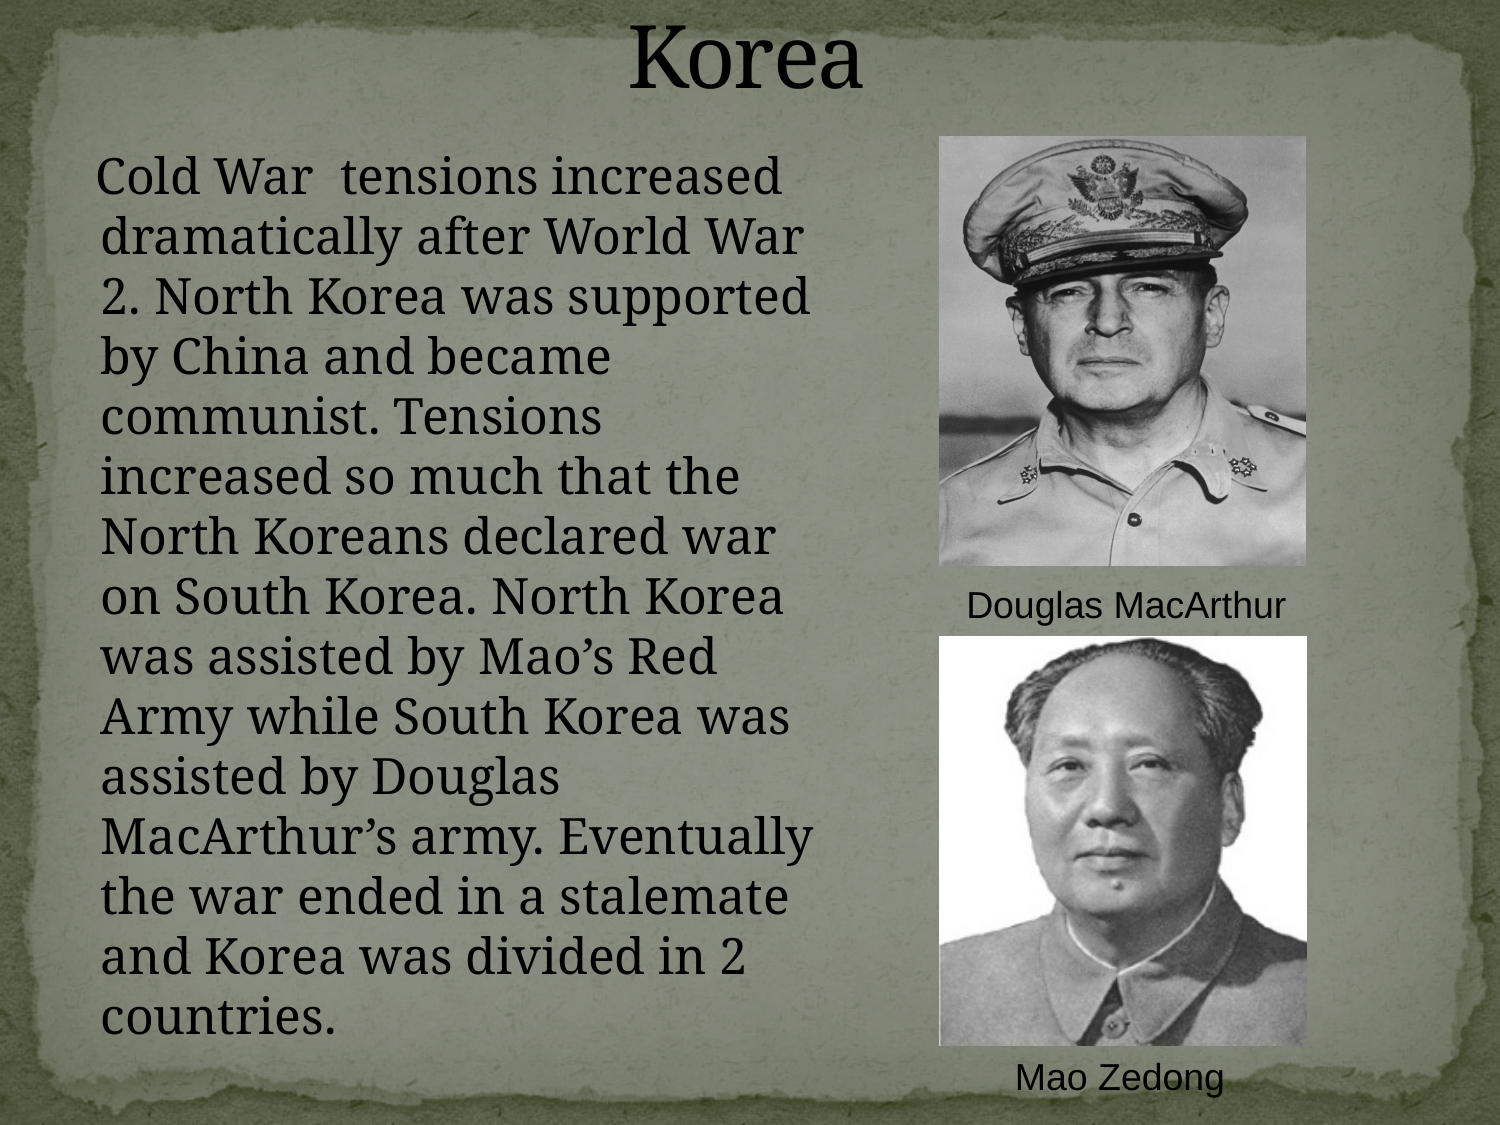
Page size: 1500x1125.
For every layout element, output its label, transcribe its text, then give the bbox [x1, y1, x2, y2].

text_box Mao Zedong [943, 1055, 1297, 1106]
list Cold War tensions increased dramatically after World War 2. North Korea was supported by China and became communist. Tensions increased so much that the North Koreans declared war on South Korea. North Korea was assisted by Mao’s Red Army while South Korea was assisted by Douglas MacArthur’s army. Eventually the war ended in a stalemate and Korea was divided in 2 countries. [40, 136, 834, 1077]
title Korea [0, 0, 1500, 114]
picture [939, 136, 1306, 566]
picture [939, 636, 1307, 1046]
text_box Douglas MacArthur [951, 574, 1319, 634]
